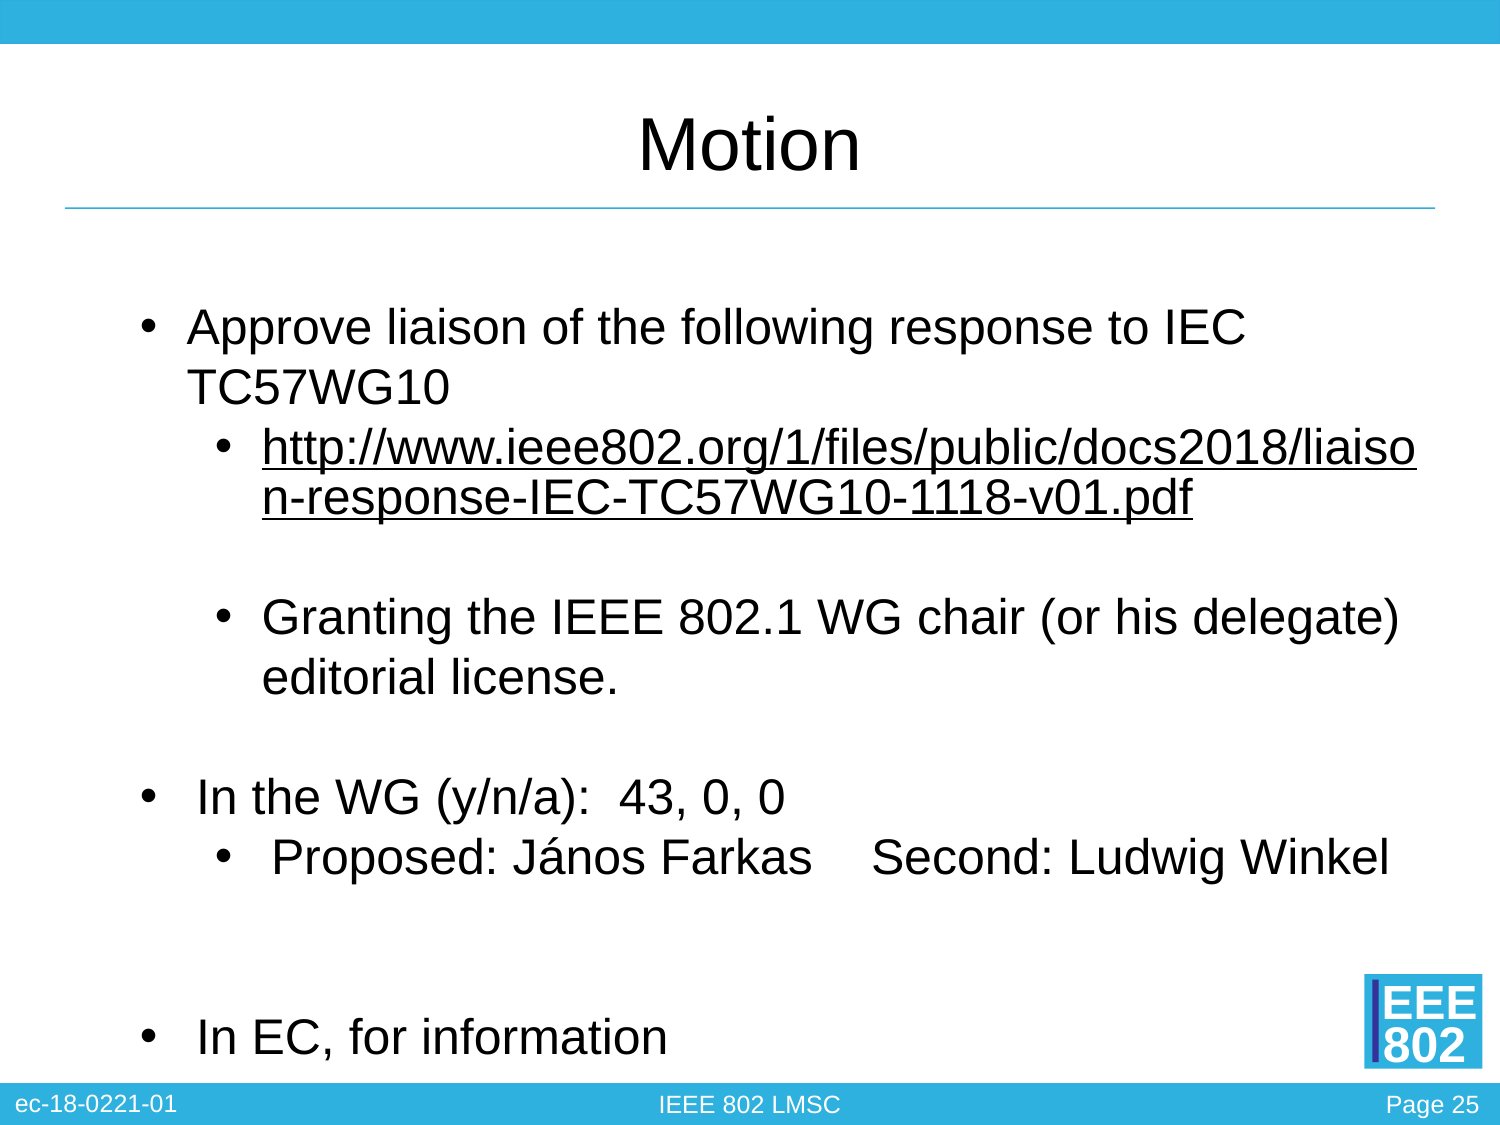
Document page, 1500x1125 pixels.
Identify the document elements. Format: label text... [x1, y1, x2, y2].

text_box Approve liaison of the following response to IEC TC57WG10 http://www.ieee802.org/1/files/public/docs2018/liaison-response-IEC-TC57WG10-1118-v01.pdf Granting the IEEE 802.1 WG chair (or his delegate) editorial license. In the WG (y/n/a): 43, 0, 0 Proposed: János Farkas Second: Ludwig Winkel In EC, for information [125, 287, 1450, 1023]
title Motion [75, 75, 1425, 205]
